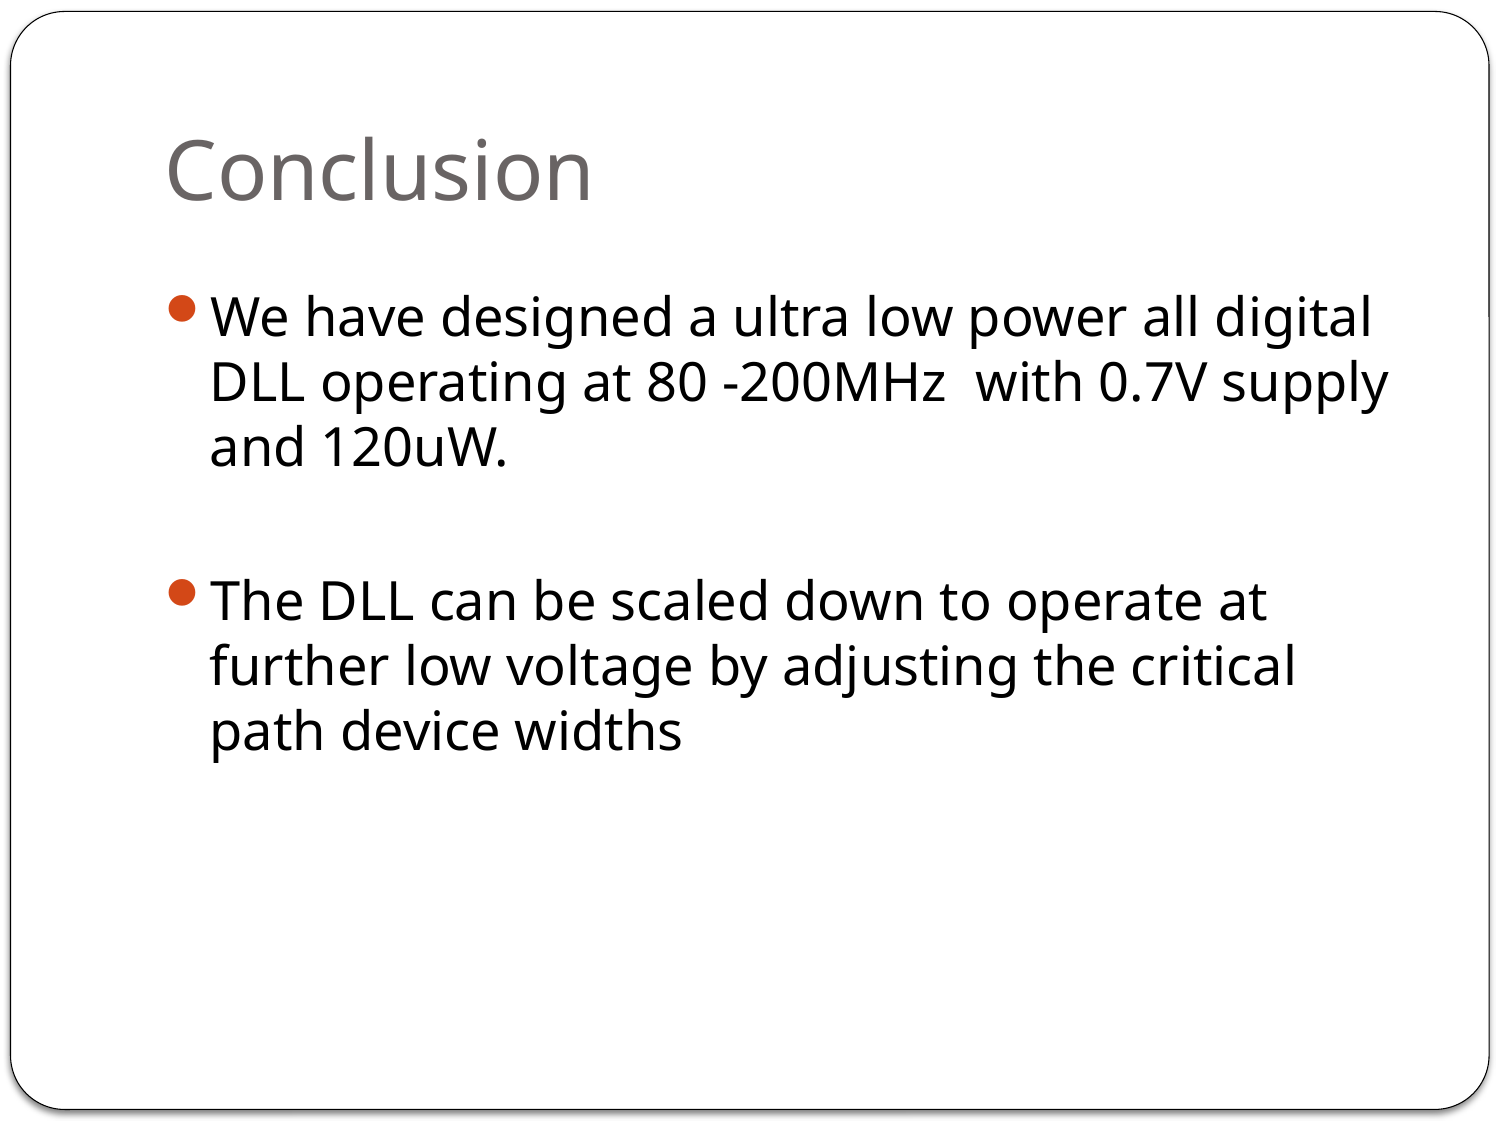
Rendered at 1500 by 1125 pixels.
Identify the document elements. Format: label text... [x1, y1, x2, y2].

title Conclusion [150, 45, 1425, 233]
list We have designed a ultra low power all digital DLL operating at 80 -200MHz with 0.7V supply and 120uW. The DLL can be scaled down to operate at further low voltage by adjusting the critical path device widths [150, 275, 1425, 813]
